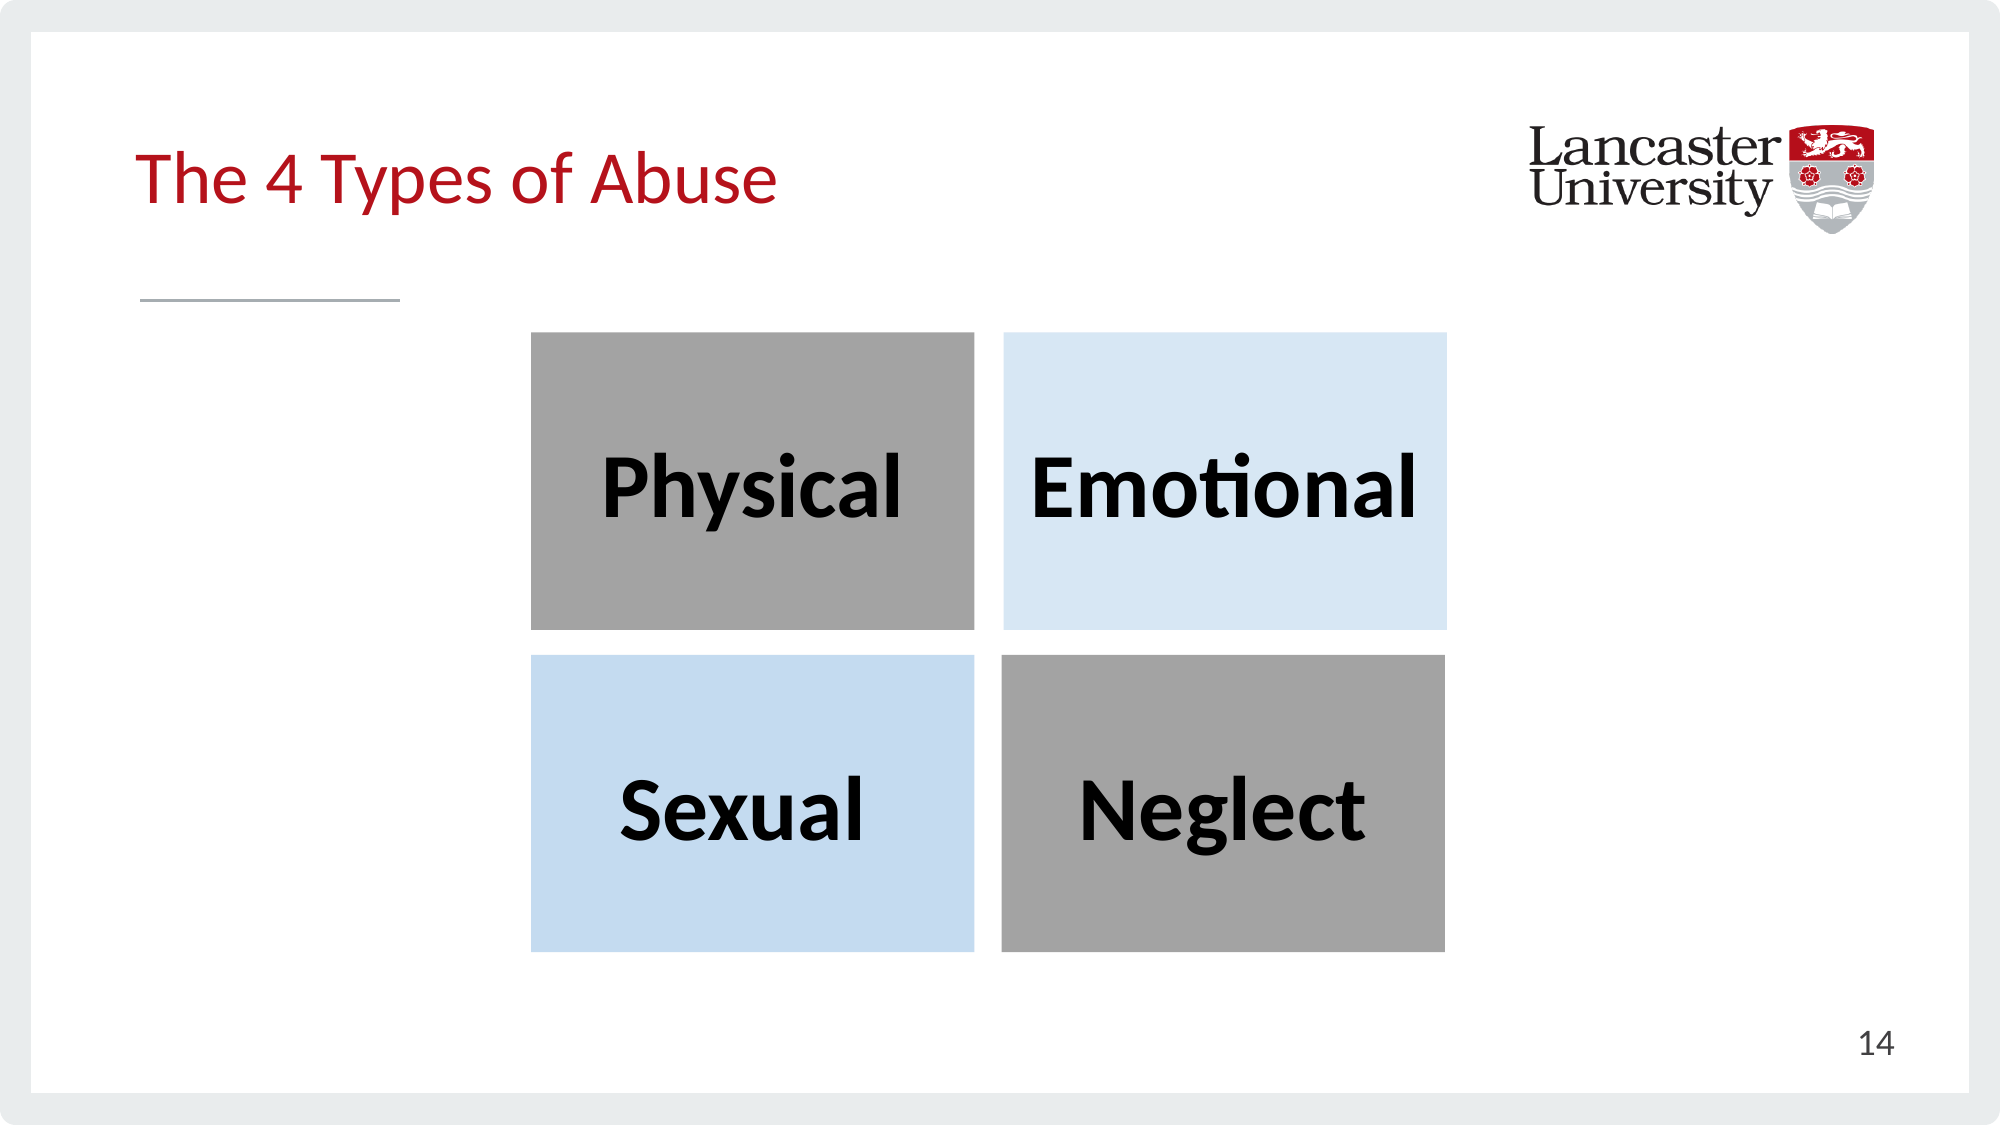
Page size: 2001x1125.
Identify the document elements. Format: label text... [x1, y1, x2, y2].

text_box Emotional [1002, 331, 1448, 631]
slide_number 14 [1459, 1010, 1910, 1071]
title The 4 Types of Abuse [120, 87, 1363, 278]
text_box Neglect [1001, 654, 1446, 953]
text_box Sexual [530, 654, 976, 953]
text_box Physical [530, 331, 976, 631]
